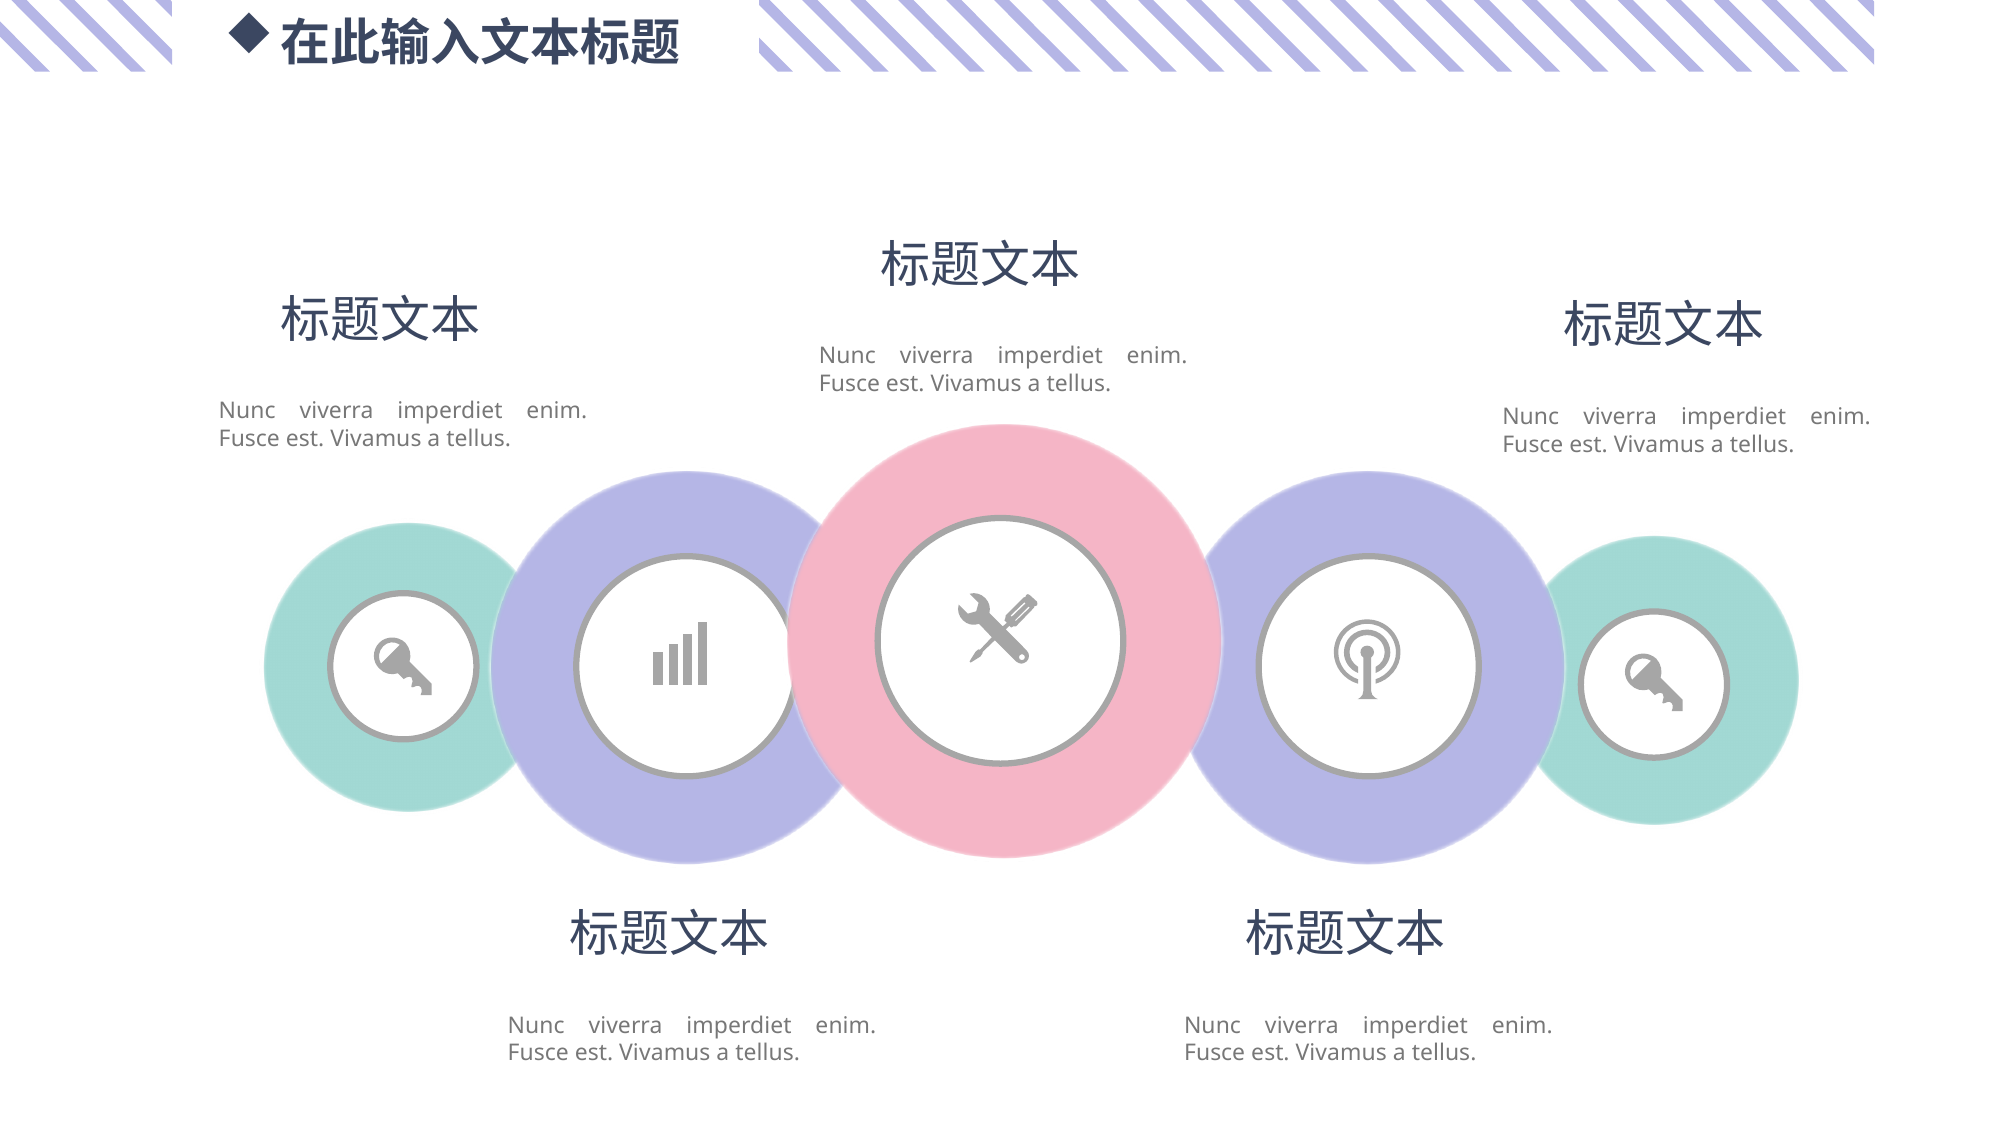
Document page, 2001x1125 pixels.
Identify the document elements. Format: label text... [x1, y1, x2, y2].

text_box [1487, 285, 1887, 466]
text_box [804, 224, 1204, 405]
text_box [1578, 609, 1730, 760]
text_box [652, 621, 708, 685]
text_box [958, 593, 1038, 664]
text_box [1333, 619, 1401, 700]
text_box [788, 426, 1219, 856]
text_box [373, 637, 432, 696]
text_box [574, 554, 793, 779]
text_box [489, 574, 516, 761]
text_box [492, 893, 892, 1074]
text_box [266, 525, 514, 810]
text_box [1256, 554, 1481, 779]
text_box [875, 515, 1126, 766]
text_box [203, 279, 603, 460]
text_box 在此输入文本标题 [209, 2, 759, 78]
text_box [492, 473, 839, 861]
text_box [1540, 538, 1797, 823]
text_box [1624, 653, 1683, 712]
text_box [1538, 588, 1566, 763]
text_box [1194, 473, 1564, 862]
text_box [1169, 893, 1569, 1074]
text_box [328, 591, 479, 742]
